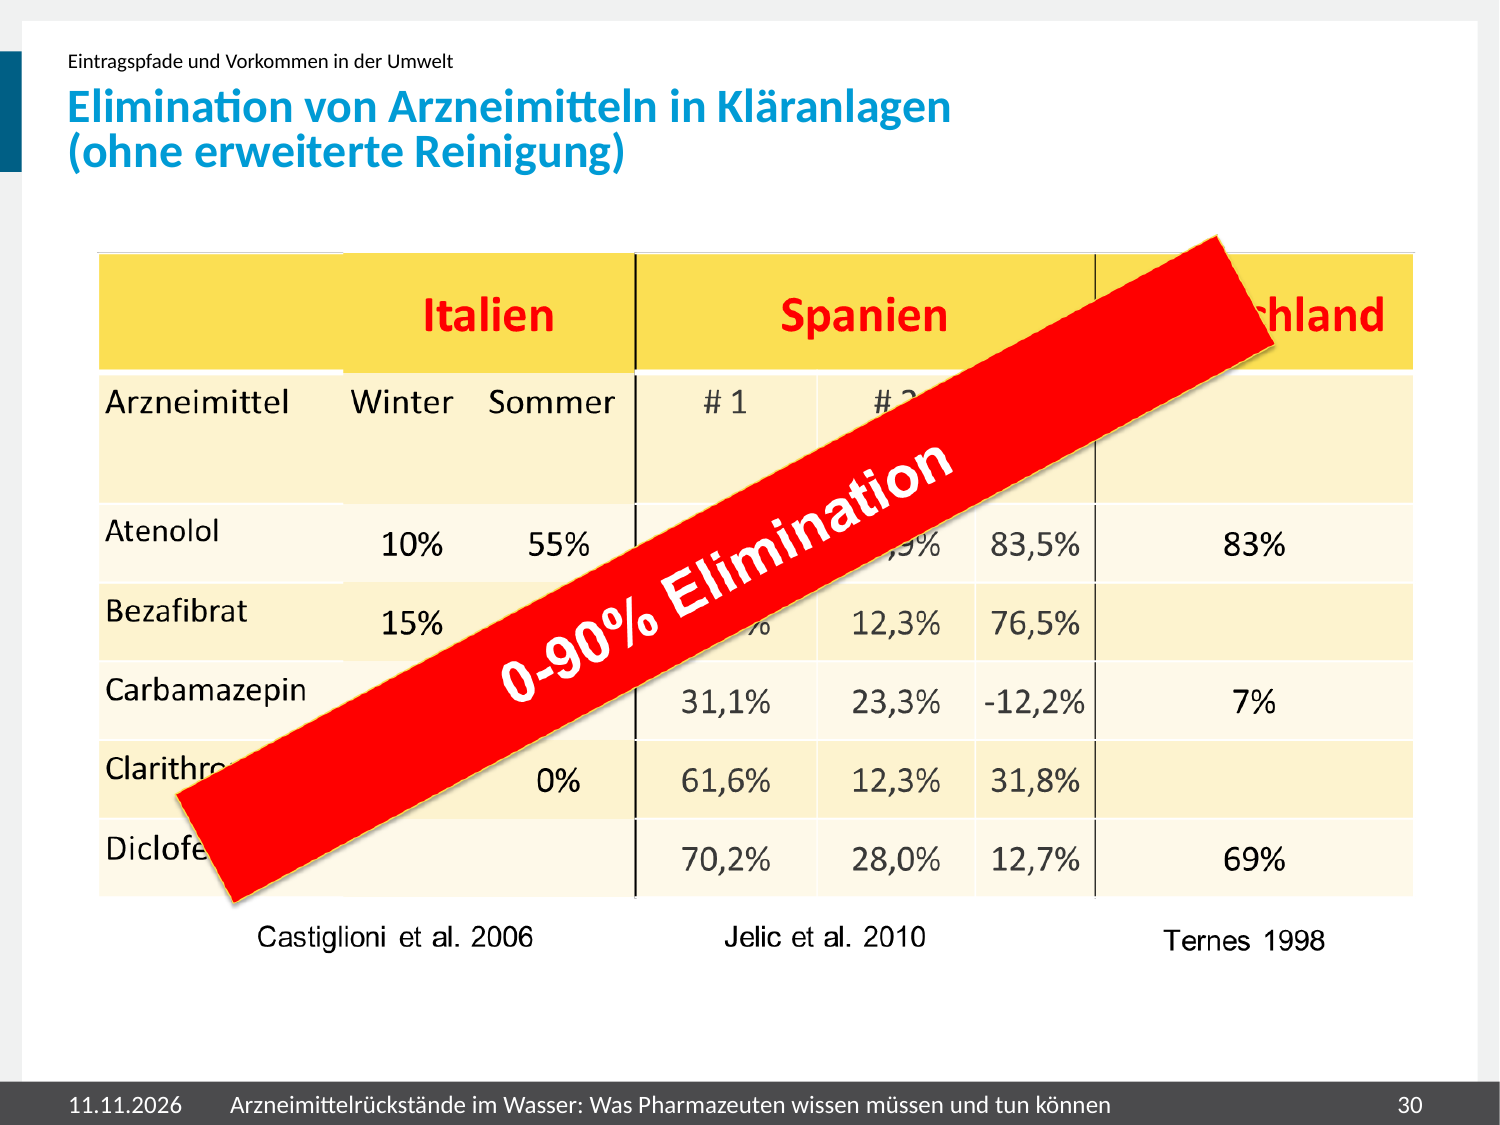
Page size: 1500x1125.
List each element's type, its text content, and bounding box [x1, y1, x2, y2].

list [82, 231, 1418, 975]
title Elimination von Arzneimitteln in Kläranlagen (ohne erweiterte Reinigung) [67, 77, 1418, 178]
footer Arzneimittelrückstände im Wasser: Was Pharmazeuten wissen müssen und tun können [230, 1082, 1223, 1125]
list Eintragspfade und Vorkommen in der Umwelt [67, 47, 1415, 85]
slide_number 30 [1331, 1082, 1423, 1125]
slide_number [68, 1082, 230, 1125]
